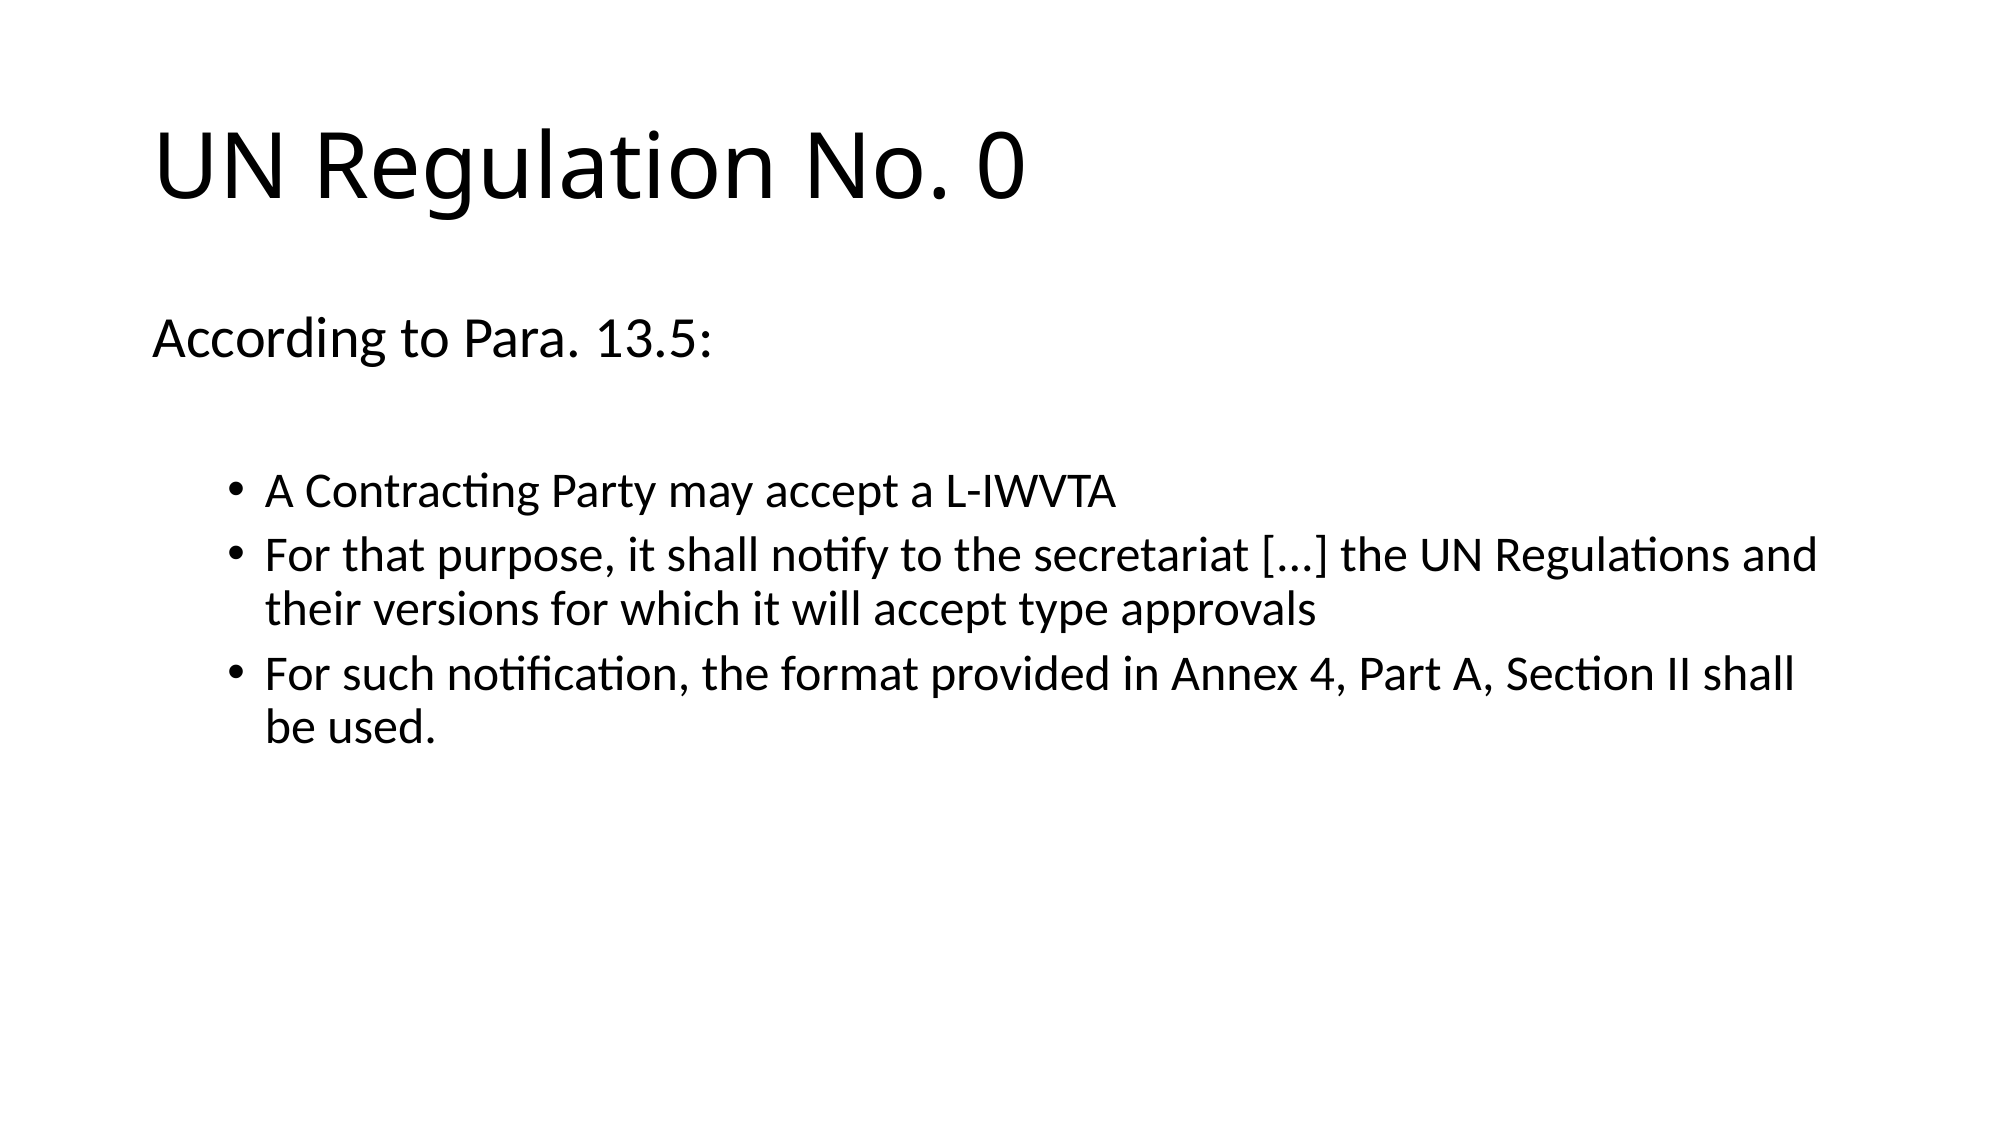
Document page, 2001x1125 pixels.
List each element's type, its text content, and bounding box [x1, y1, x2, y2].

list According to Para. 13.5: A Contracting Party may accept a L-IWVTA For that purpose, it shall notify to the secretariat [...] the UN Regulations and their versions for which it will accept type approvals For such notification, the format provided in Annex 4, Part A, Section II shall be used. [137, 299, 1863, 1014]
title UN Regulation No. 0 [137, 59, 1863, 278]
